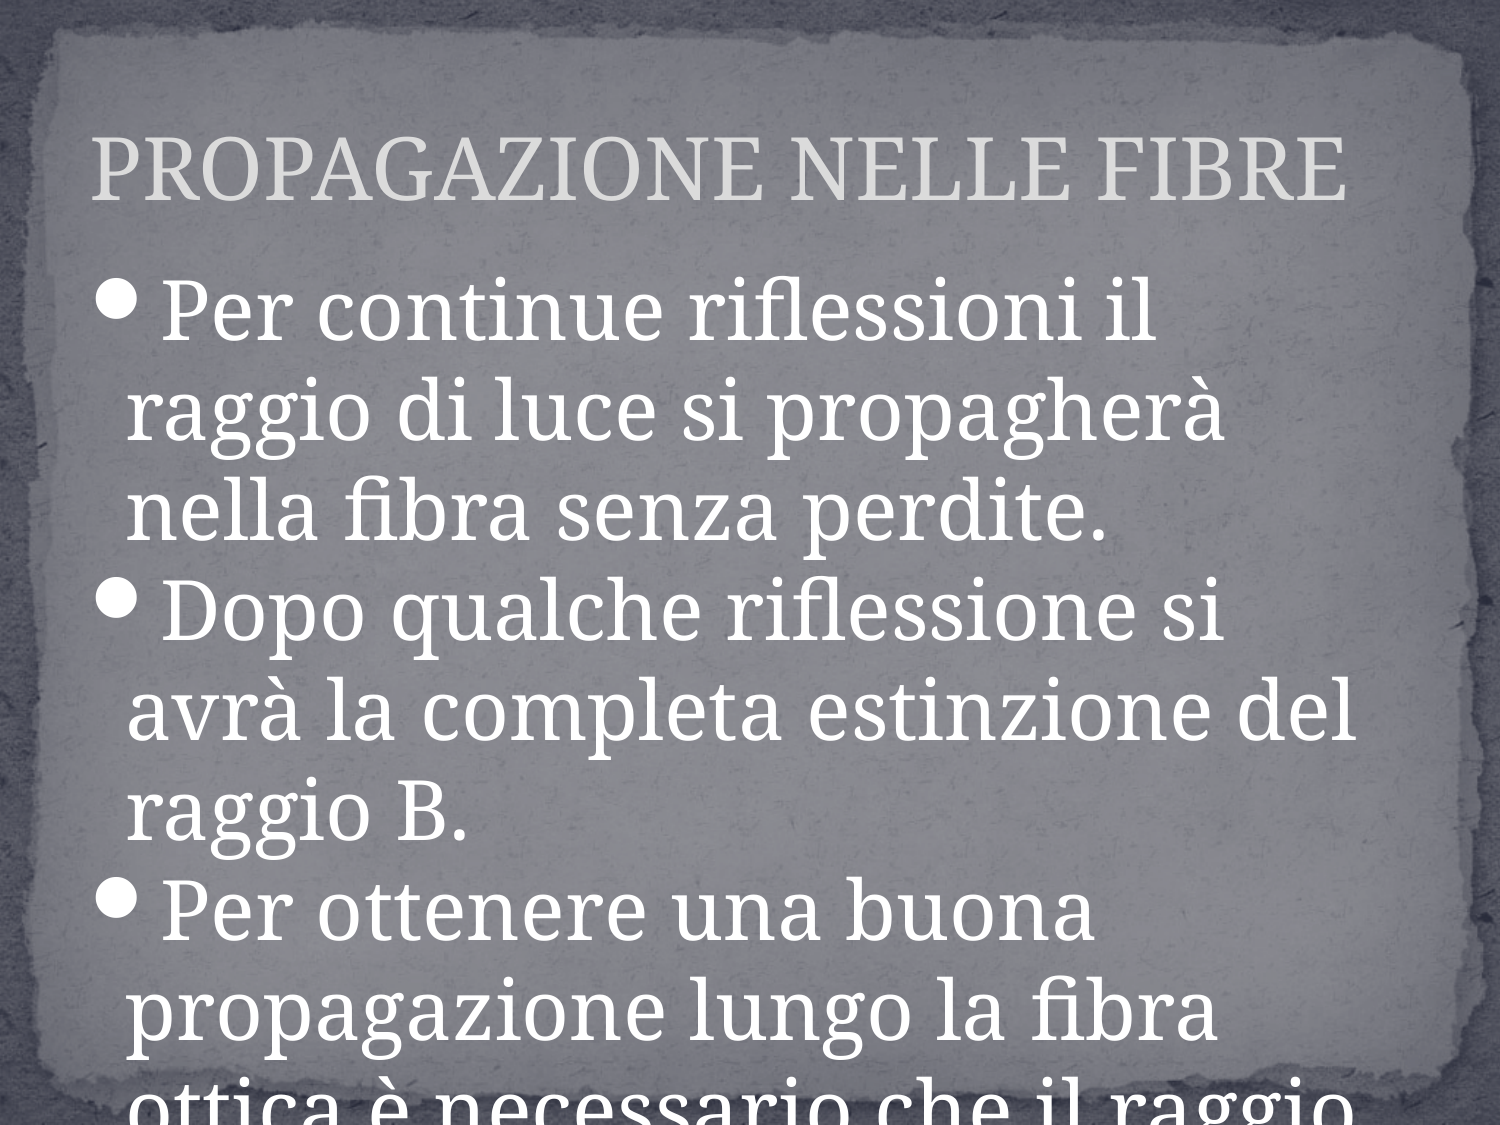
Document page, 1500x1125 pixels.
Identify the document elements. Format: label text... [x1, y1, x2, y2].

text_box Per continue riflessioni il raggio di luce si propagherà nella fibra senza perdite. Dopo qualche riflessione si avrà la completa estinzione del raggio B. Per ottenere una buona propagazione lungo la fibra ottica è necessario che il raggio di luce sia di tipo guidato. [75, 249, 1425, 1000]
text_box PROPAGAZIONE NELLE FIBRE [75, 24, 1425, 225]
picture [0, 0, 1500, 1125]
